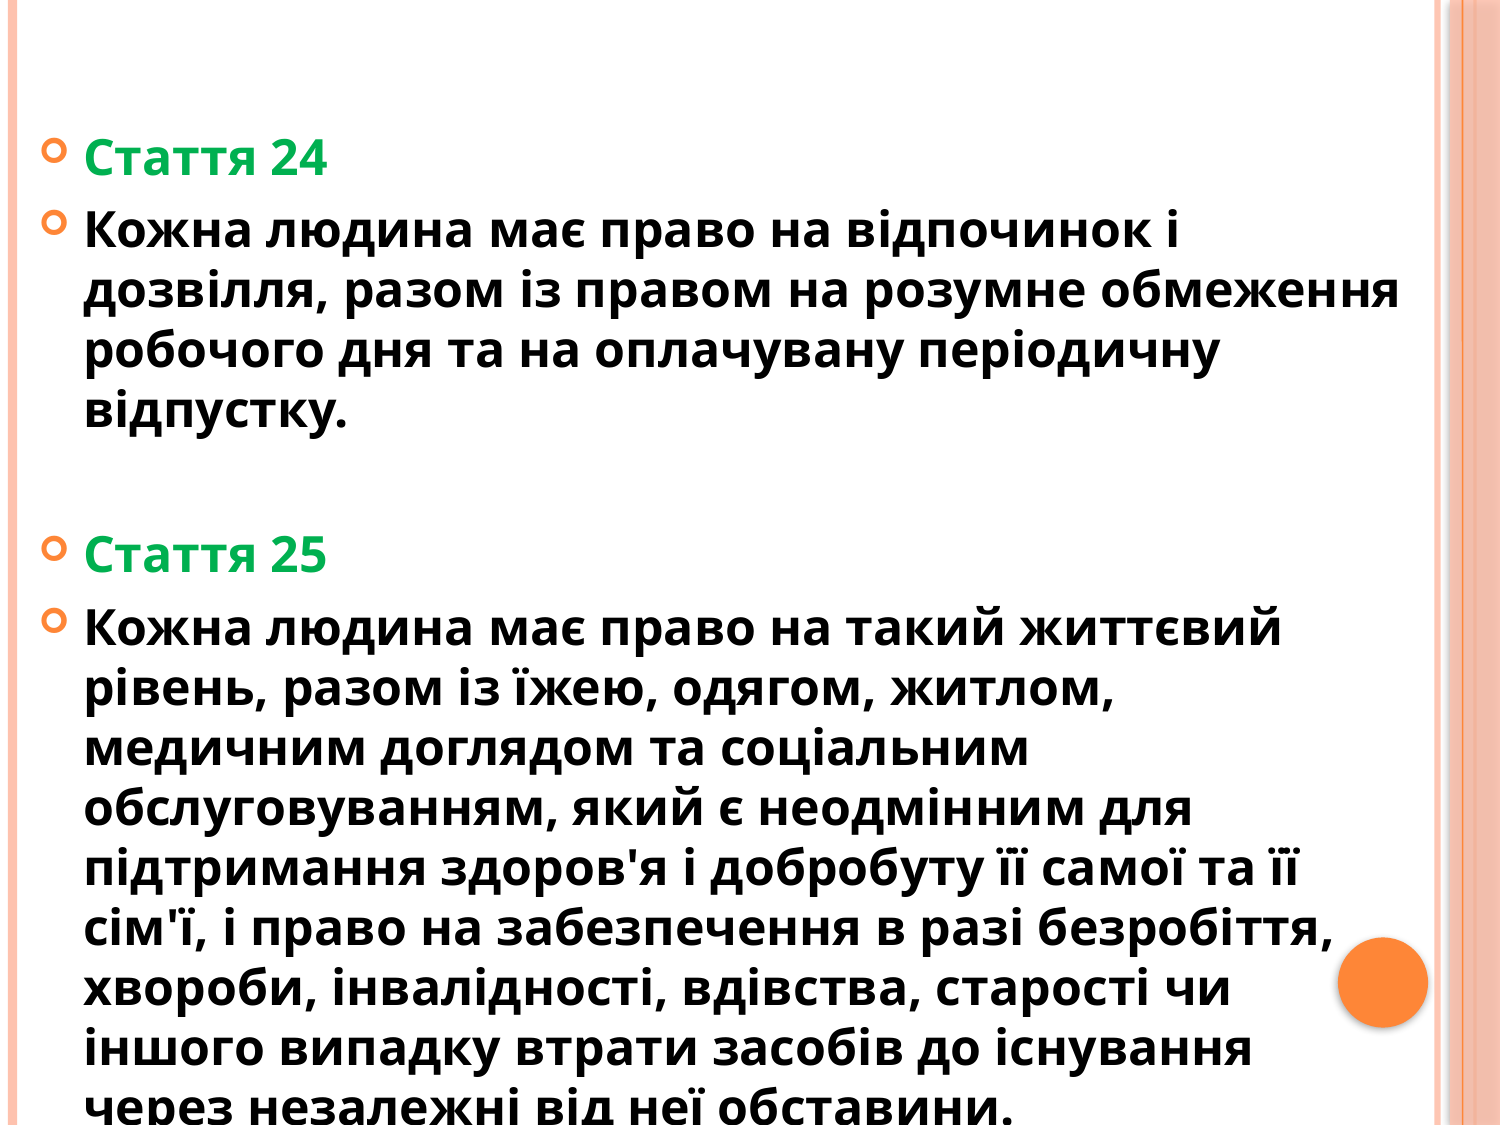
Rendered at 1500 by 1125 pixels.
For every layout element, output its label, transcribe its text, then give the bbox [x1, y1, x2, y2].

list Стаття 24 Кожна людина має право на відпочинок і дозвілля, разом із правом на розумне обмеження робочого дня та на оплачувану періодичну відпустку. Стаття 25 Кожна людина має право на такий життєвий рівень, разом із їжею, одягом, житлом, медичним доглядом та соціальним обслуговуванням, який є неодмінним для підтримання здоров'я і добробуту її самої та її сім'ї, і право на забезпечення в разі безробіття, хвороби, інвалідності, вдівства, старості чи іншого випадку втрати засобів до існування через незалежні від неї обставини. [23, 34, 1419, 1102]
